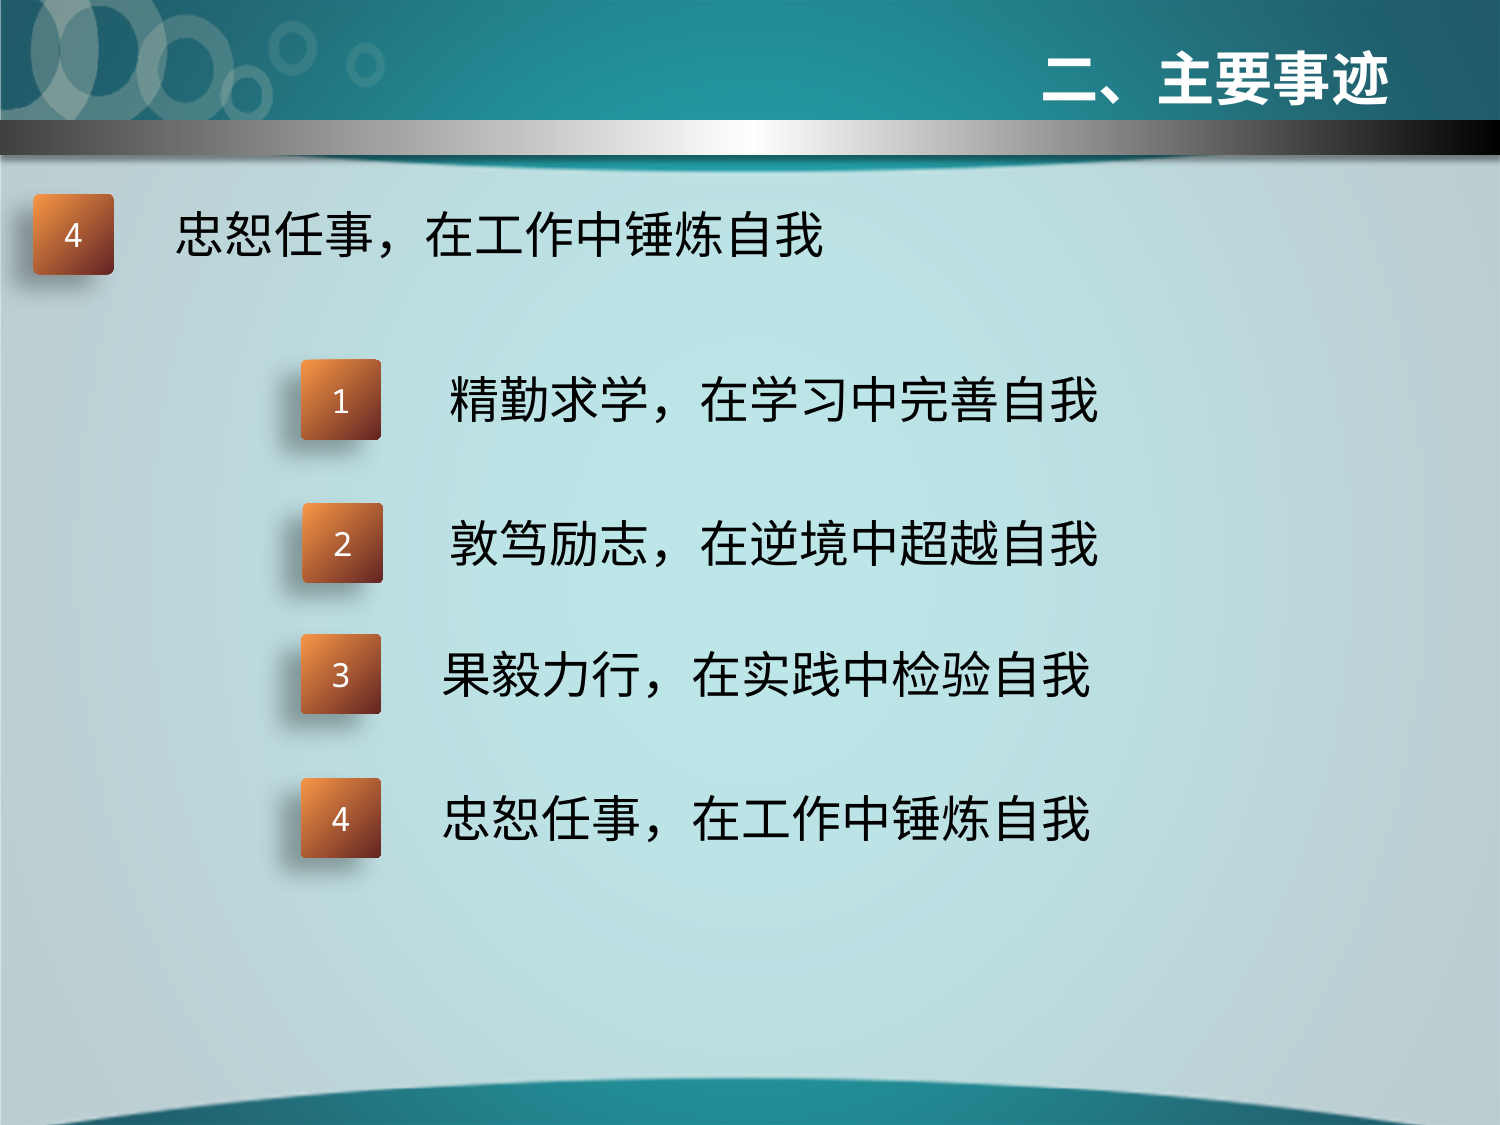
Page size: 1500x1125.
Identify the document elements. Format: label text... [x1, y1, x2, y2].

text_box 忠恕任事，在工作中锤炼自我 [159, 196, 922, 272]
text_box 4 [33, 194, 114, 275]
text_box 果毅力行，在实践中检验自我 [426, 636, 1310, 711]
text_box 敦笃励志，在逆境中超越自我 [434, 504, 1317, 580]
text_box 1 [301, 359, 381, 440]
text_box 2 [302, 503, 383, 583]
text_box 二、主要事迹 [1025, 35, 1405, 120]
text_box 忠恕任事，在工作中锤炼自我 [426, 780, 1190, 855]
text_box 4 [301, 778, 381, 858]
text_box 3 [301, 634, 381, 714]
text_box 精勤求学，在学习中完善自我 [434, 361, 1199, 437]
picture [0, 0, 1500, 1125]
